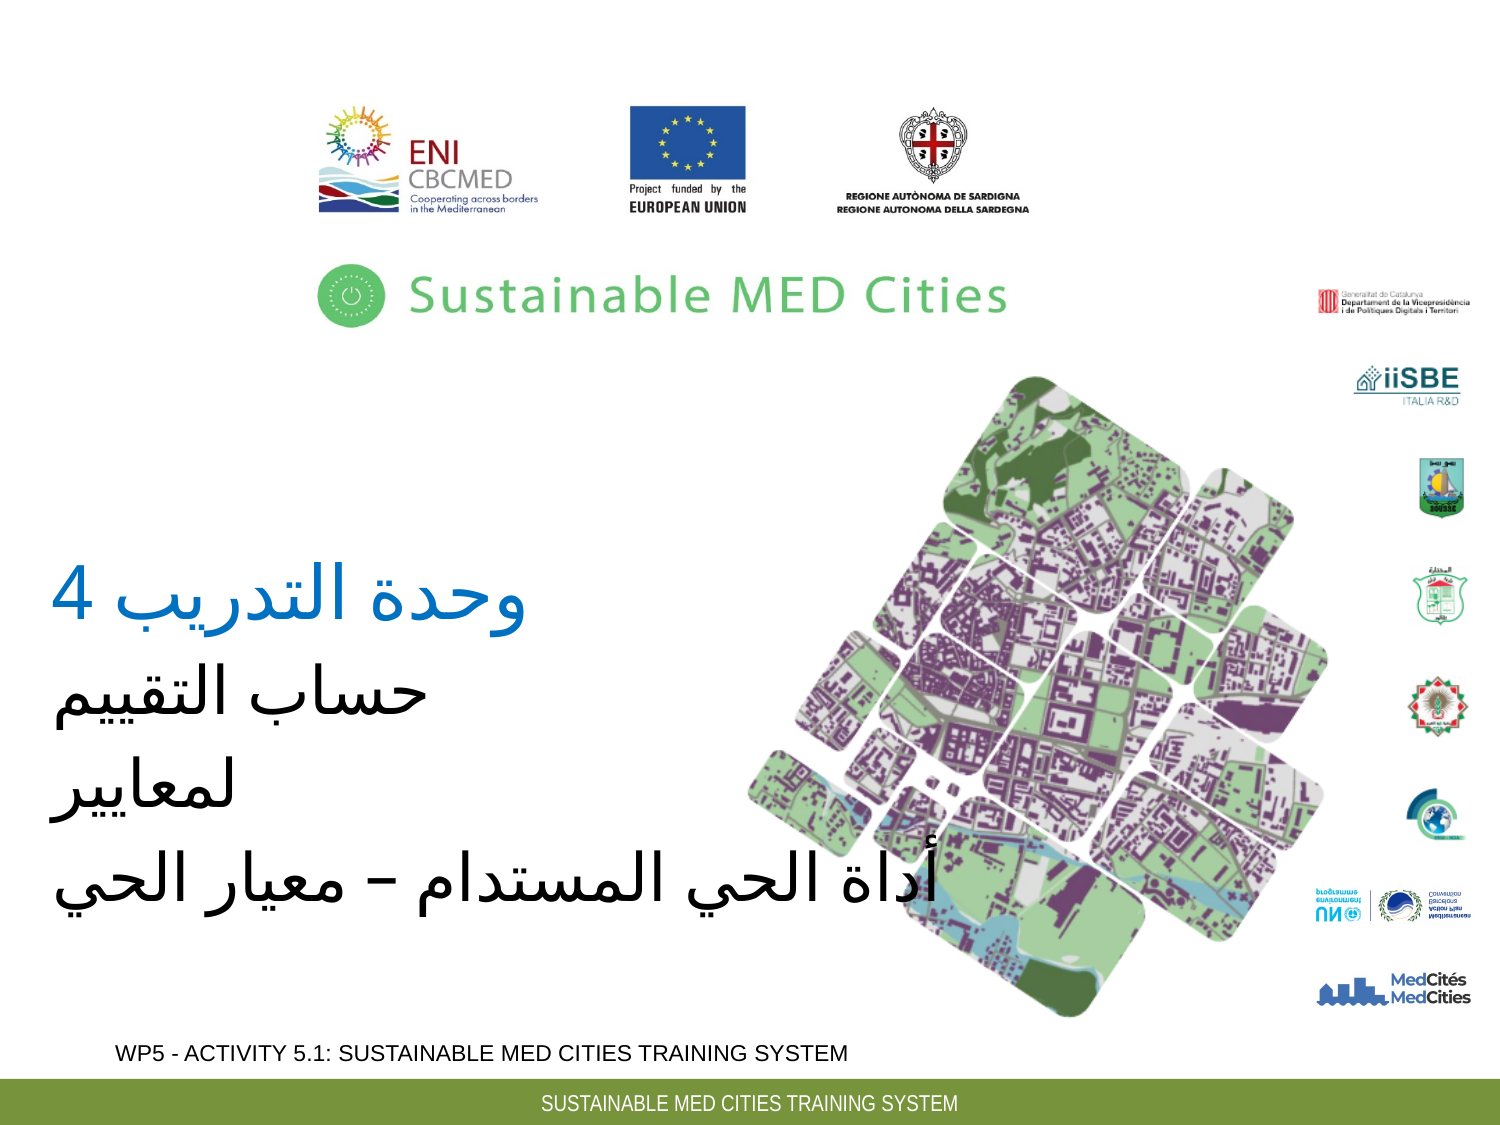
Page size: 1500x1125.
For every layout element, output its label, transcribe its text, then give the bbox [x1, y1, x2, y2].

text_box وحدة التدريب 4 حساب التقييم لمعايير أداة الحي المستدام – معيار الحي [37, 537, 1107, 951]
picture [1346, 363, 1474, 411]
picture [1414, 455, 1474, 523]
picture [1313, 279, 1474, 321]
picture [1396, 786, 1474, 847]
picture [284, 84, 1486, 1078]
picture [1313, 970, 1474, 1008]
picture [1313, 885, 1474, 924]
